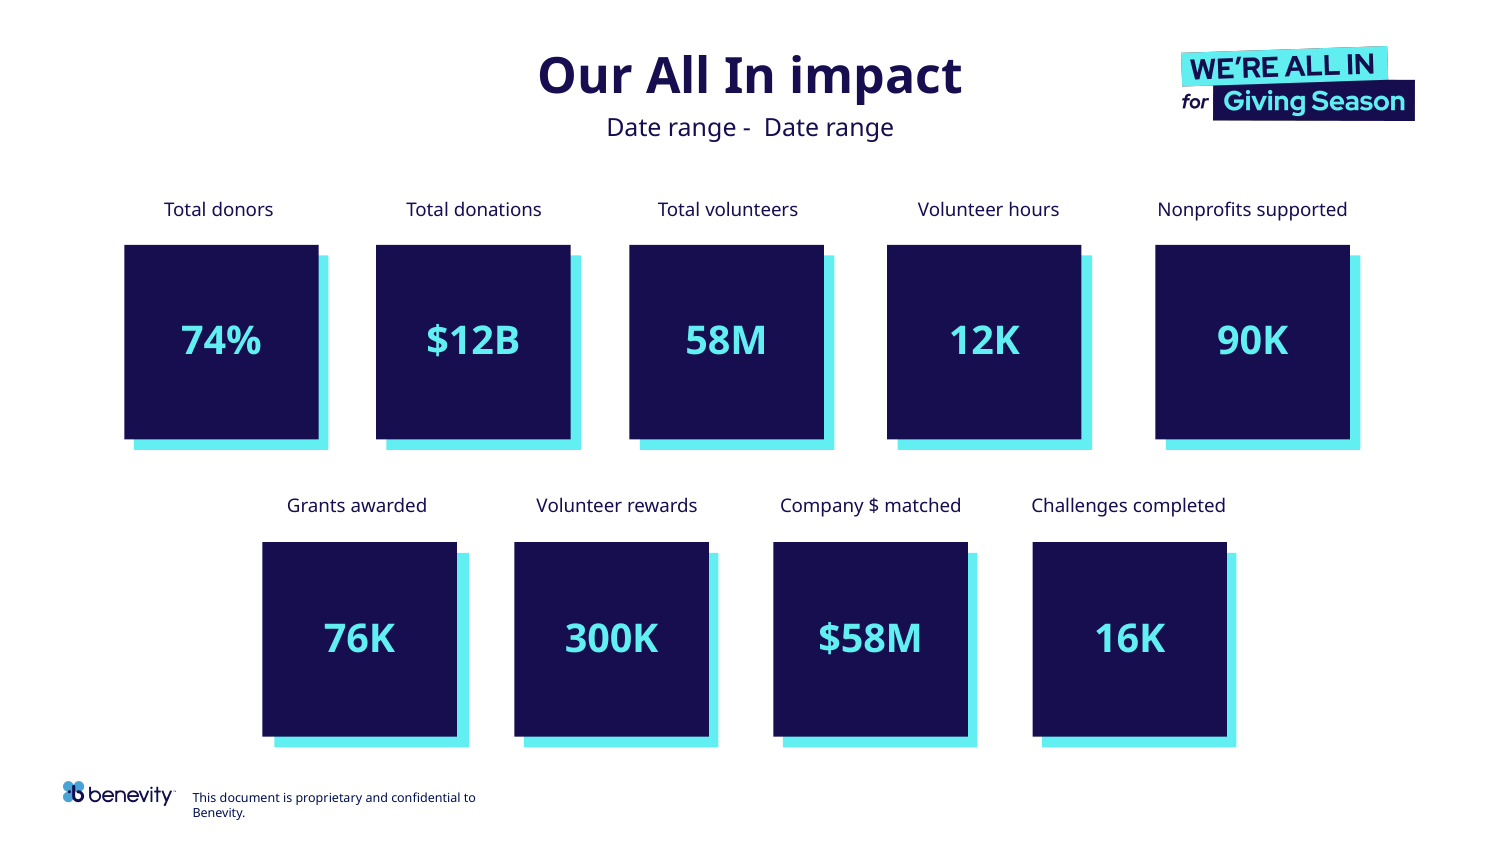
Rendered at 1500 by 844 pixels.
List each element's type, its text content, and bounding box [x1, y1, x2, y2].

text_box $58M [773, 542, 968, 737]
text_box [133, 255, 329, 450]
text_box [1165, 255, 1361, 450]
text_box 90K [1155, 244, 1350, 440]
text_box Total donations [332, 192, 616, 227]
text_box Challenges completed [1014, 488, 1243, 523]
text_box 58M [629, 244, 824, 440]
text_box Nonprofits supported [1138, 192, 1367, 227]
text_box 76K [262, 542, 457, 737]
text_box Total donors [125, 192, 313, 227]
text_box Grants awarded [263, 488, 451, 523]
text_box [897, 255, 1093, 450]
text_box [274, 552, 469, 748]
text_box 16K [1032, 542, 1227, 737]
text_box Total volunteers [634, 192, 822, 227]
text_box 300K [514, 542, 709, 737]
text_box $12B [376, 244, 571, 440]
text_box [1041, 552, 1237, 748]
text_box [782, 552, 978, 748]
text_box [523, 552, 719, 748]
text_box [639, 255, 835, 450]
picture [1180, 46, 1415, 121]
text_box Company $ matched [770, 488, 971, 523]
title Our All In impact [63, 35, 1438, 96]
text_box 12K [887, 244, 1082, 440]
text_box Volunteer hours [874, 192, 1103, 227]
text_box Volunteer rewards [475, 488, 759, 523]
picture [63, 781, 176, 806]
subtitle Date range - Date range [63, 96, 1438, 153]
text_box [386, 255, 581, 450]
text_box 74% [124, 244, 319, 440]
